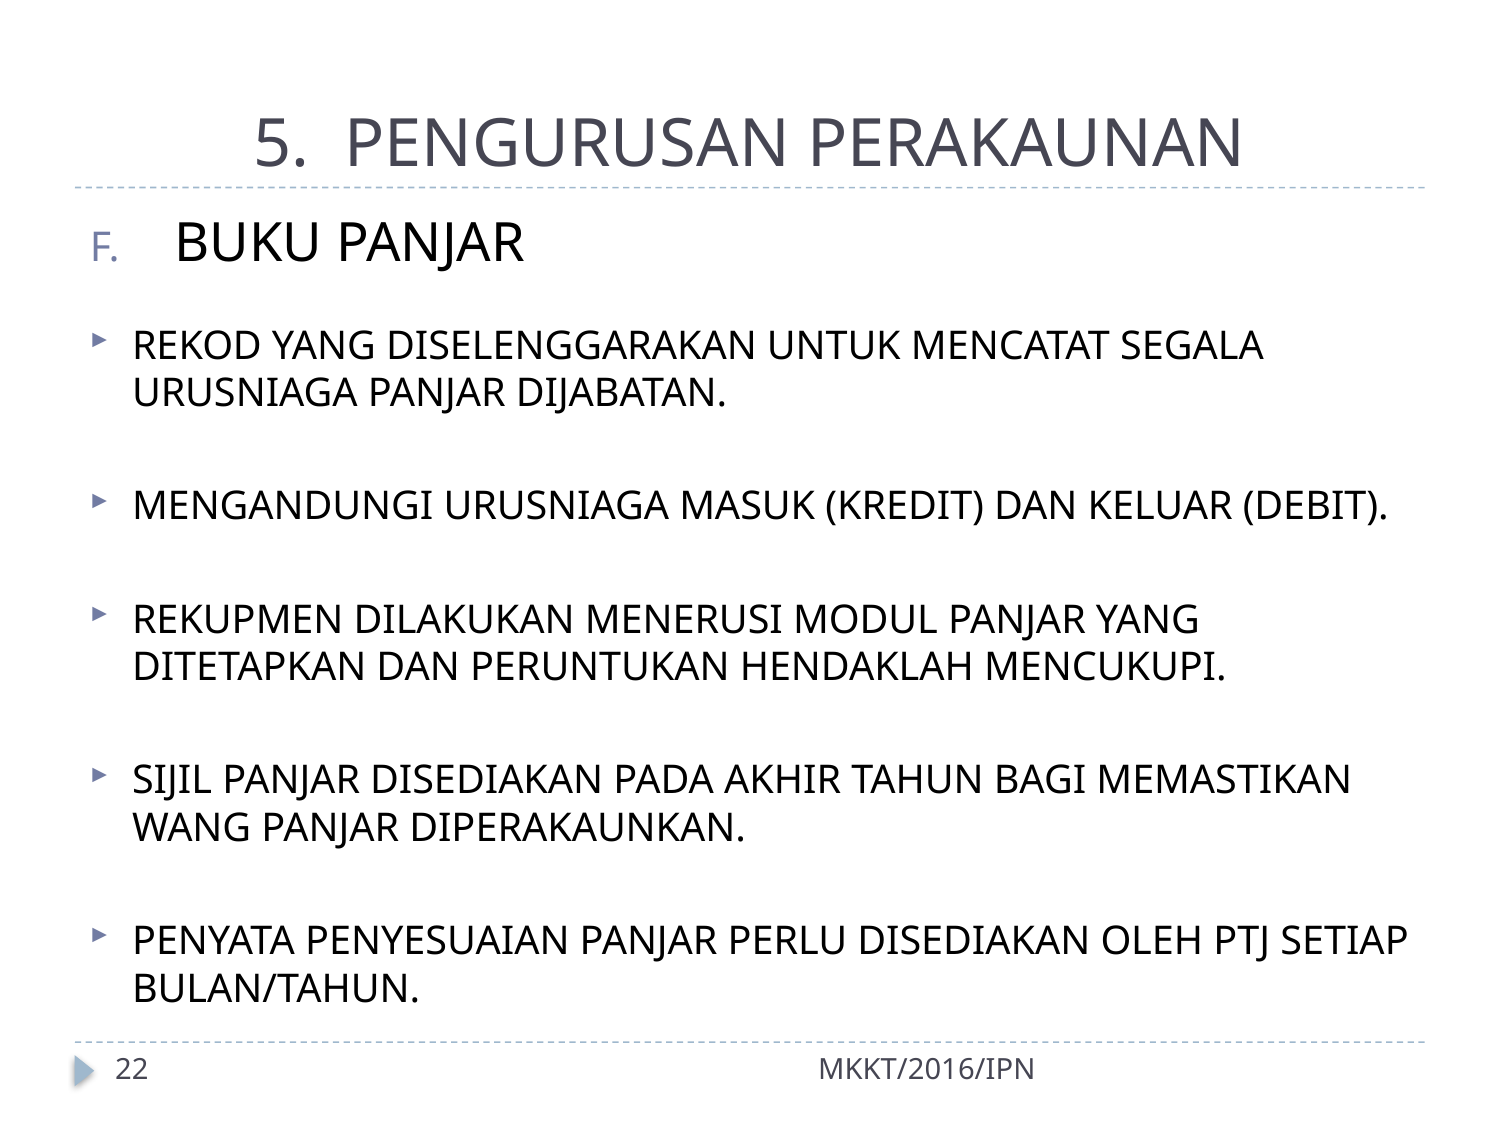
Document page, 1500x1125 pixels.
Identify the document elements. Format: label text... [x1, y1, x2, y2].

title 5. PENGURUSAN PERAKAUNAN [75, 24, 1425, 188]
slide_number 22 [100, 1042, 426, 1103]
text_box REKOD YANG DISELENGGARAKAN UNTUK MENCATAT SEGALA URUSNIAGA PANJAR DIJABATAN. MENGANDUNGI URUSNIAGA MASUK (KREDIT) DAN KELUAR (DEBIT). REKUPMEN DILAKUKAN MENERUSI MODUL PANJAR YANG DITETAPKAN DAN PERUNTUKAN HENDAKLAH MENCUKUPI. SIJIL PANJAR DISEDIAKAN PADA AKHIR TAHUN BAGI MEMASTIKAN WANG PANJAR DIPERAKAUNKAN. PENYATA PENYESUAIAN PANJAR PERLU DISEDIAKAN OLEH PTJ SETIAP BULAN/TAHUN. [74, 312, 1425, 1038]
list BUKU PANJAR [75, 200, 1425, 312]
footer MKKT/2016/IPN [475, 1042, 1051, 1103]
